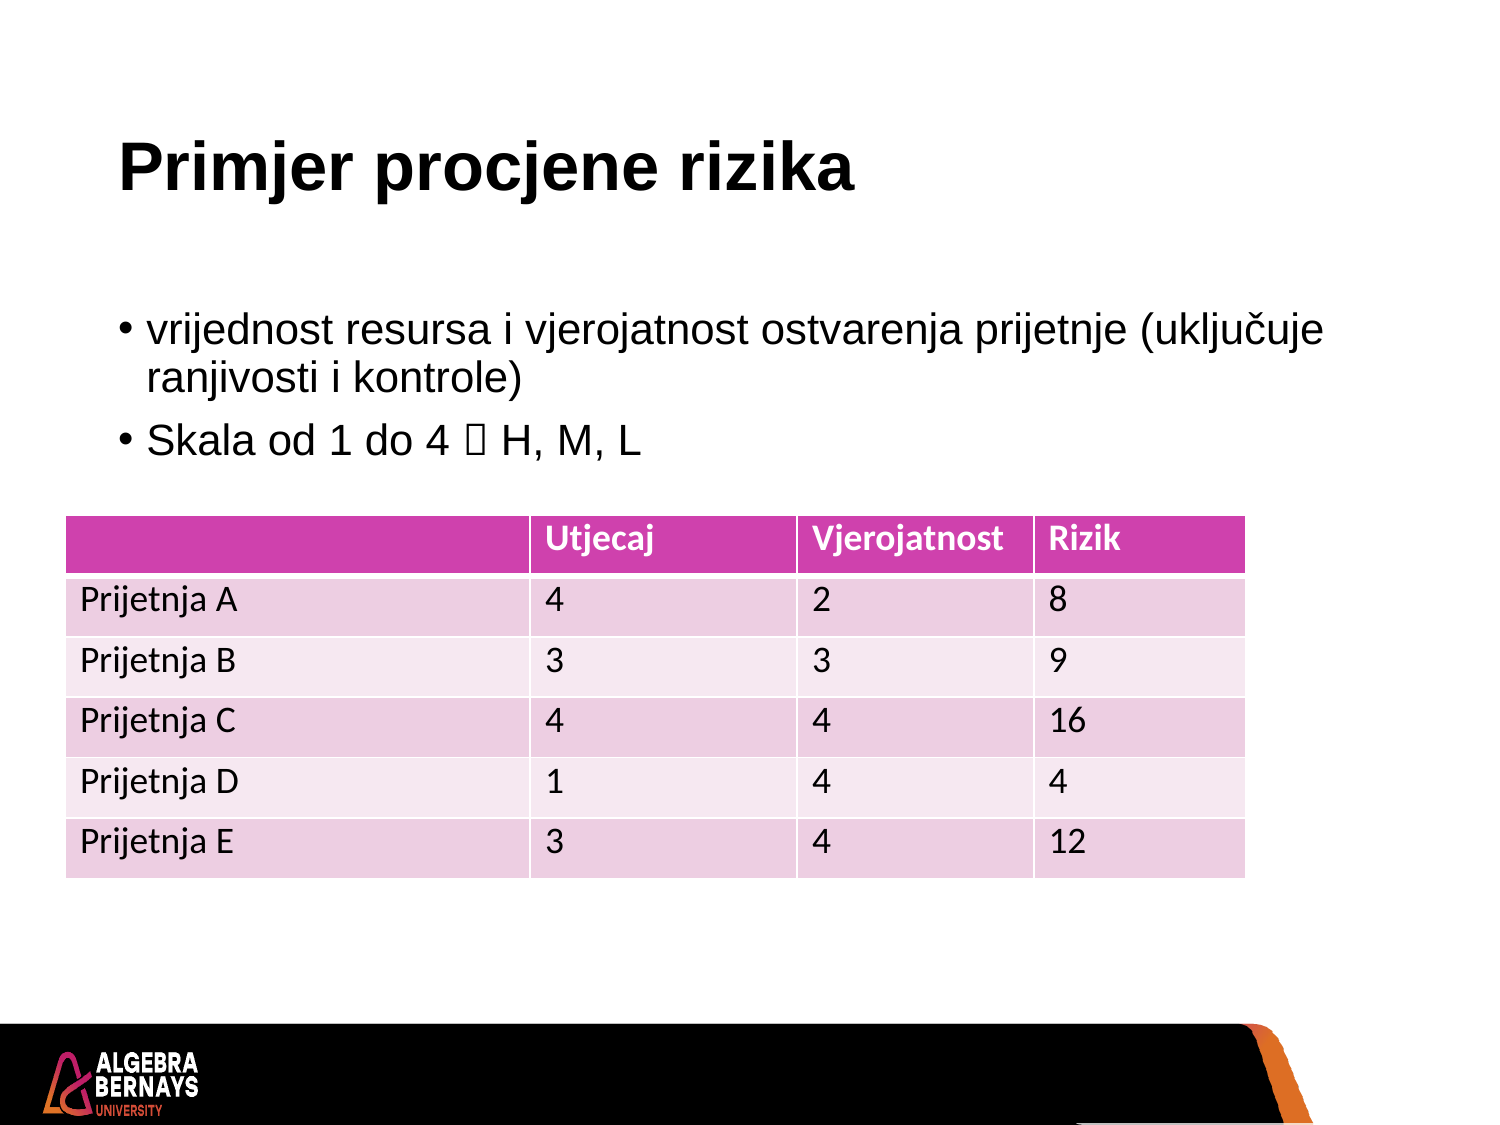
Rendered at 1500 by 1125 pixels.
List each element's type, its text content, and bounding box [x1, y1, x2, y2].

table_cell Prijetnja C [66, 698, 529, 757]
table_cell 9 [1035, 638, 1245, 696]
table_cell 8 [1035, 579, 1245, 636]
table_cell Prijetnja A [66, 579, 529, 636]
table_cell 1 [531, 758, 796, 817]
table_header Utjecaj [531, 516, 796, 573]
table_header Vjerojatnost [798, 516, 1033, 573]
table_cell 4 [531, 698, 796, 757]
table_cell 16 [1035, 698, 1245, 757]
table_cell Prijetnja E [66, 819, 529, 878]
table_cell 3 [531, 638, 796, 696]
table_cell Prijetnja D [66, 758, 529, 817]
table_cell 4 [798, 758, 1033, 817]
table_cell 2 [798, 579, 1033, 636]
title Primjer procjene rizika [103, 59, 1397, 278]
table_cell 4 [798, 819, 1033, 878]
table_cell Prijetnja B [66, 638, 529, 696]
table_cell 3 [798, 638, 1033, 696]
picture [0, 1023, 1468, 1125]
table_cell 3 [531, 819, 796, 878]
table_cell 4 [798, 698, 1033, 757]
table_header [66, 516, 529, 573]
table_header Rizik [1035, 516, 1245, 573]
table_cell 12 [1035, 819, 1245, 878]
list vrijednost resursa i vjerojatnost ostvarenja prijetnje (uključuje ranjivosti i kontrole) Skala od 1 do 4  H, M, L [103, 299, 1397, 1014]
table_cell 4 [531, 579, 796, 636]
table_cell 4 [1035, 758, 1245, 817]
